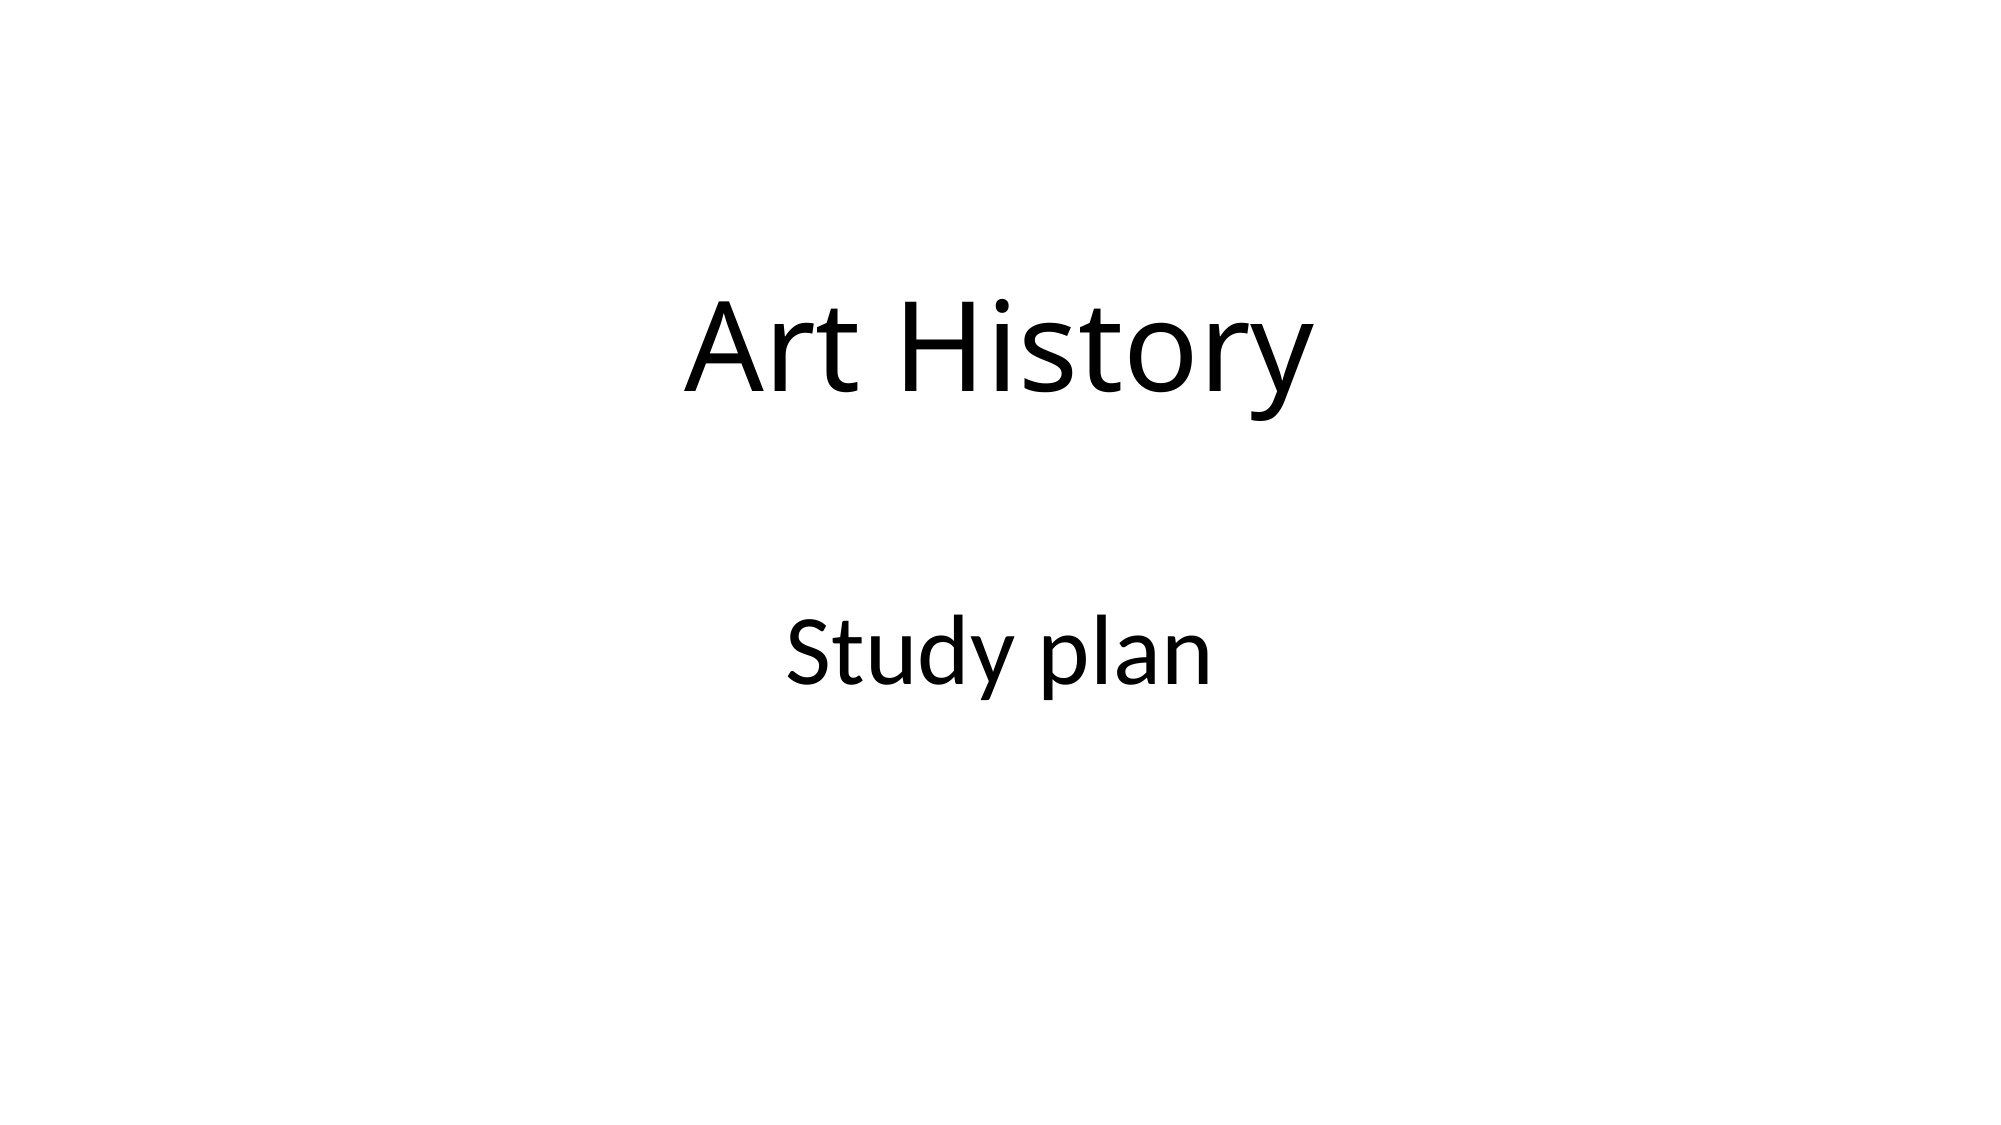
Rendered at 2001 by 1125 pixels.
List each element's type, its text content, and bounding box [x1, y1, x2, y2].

title Art History [249, 184, 1750, 576]
subtitle Study plan [249, 590, 1750, 863]
